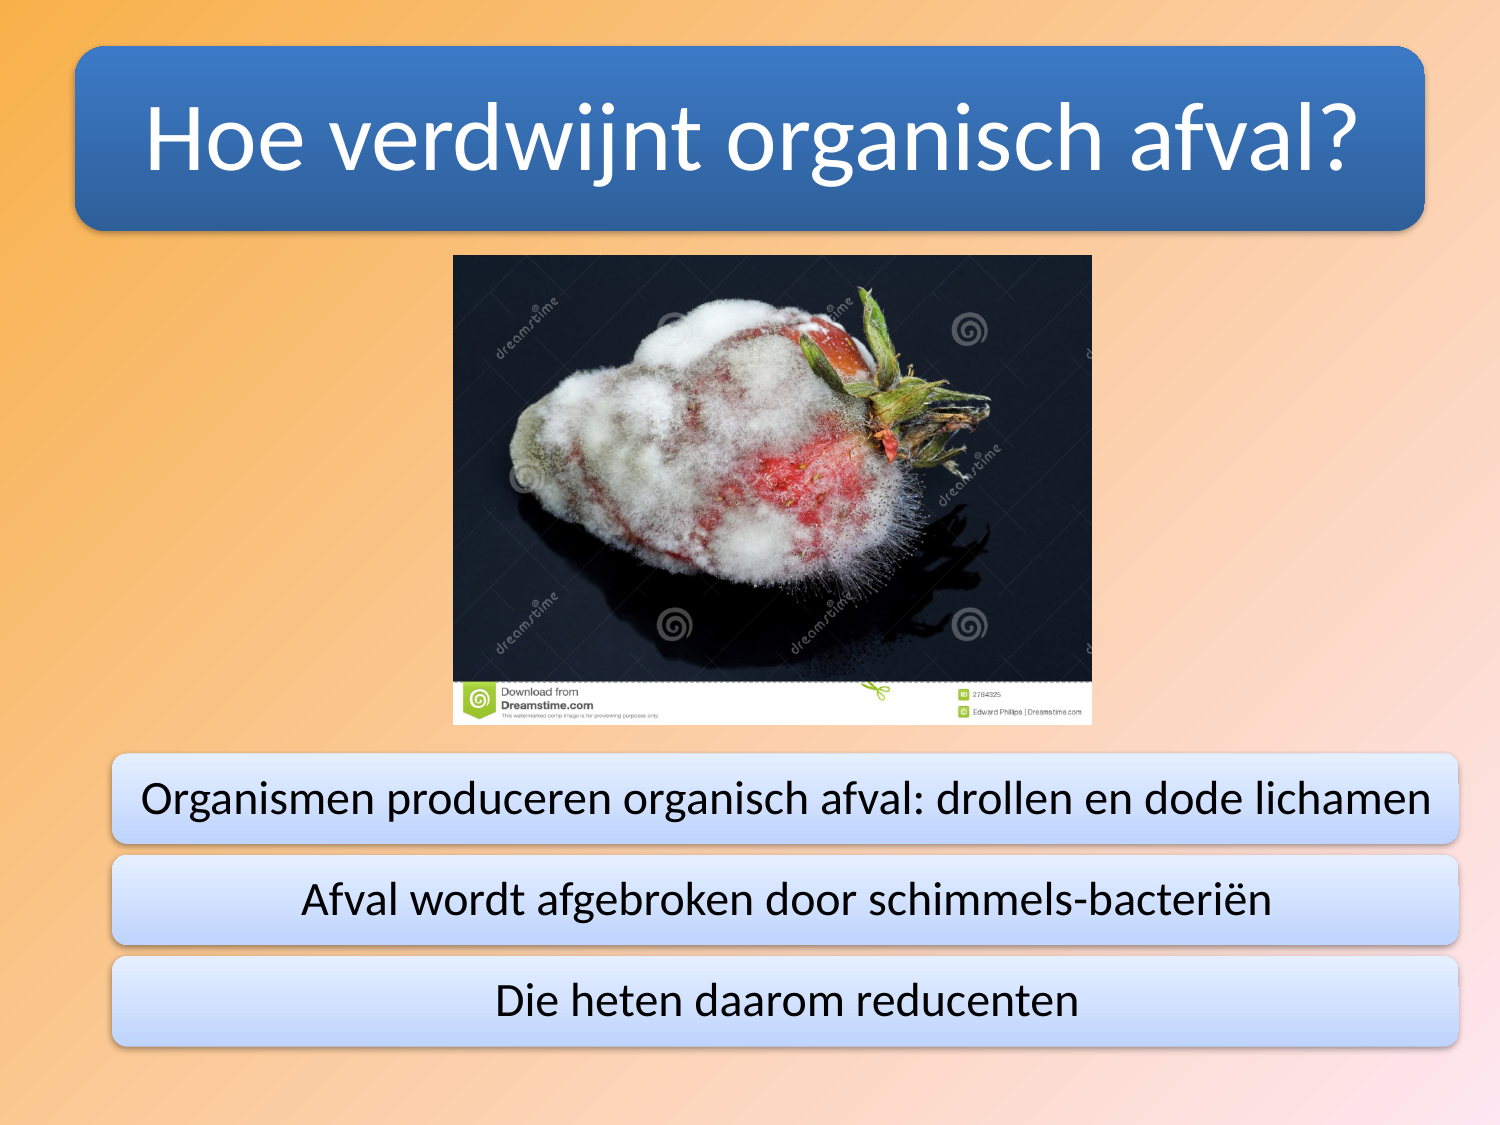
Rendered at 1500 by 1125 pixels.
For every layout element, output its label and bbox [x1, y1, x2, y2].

picture [453, 255, 1092, 725]
text_box [74, 44, 1426, 233]
list [111, 675, 1459, 1125]
